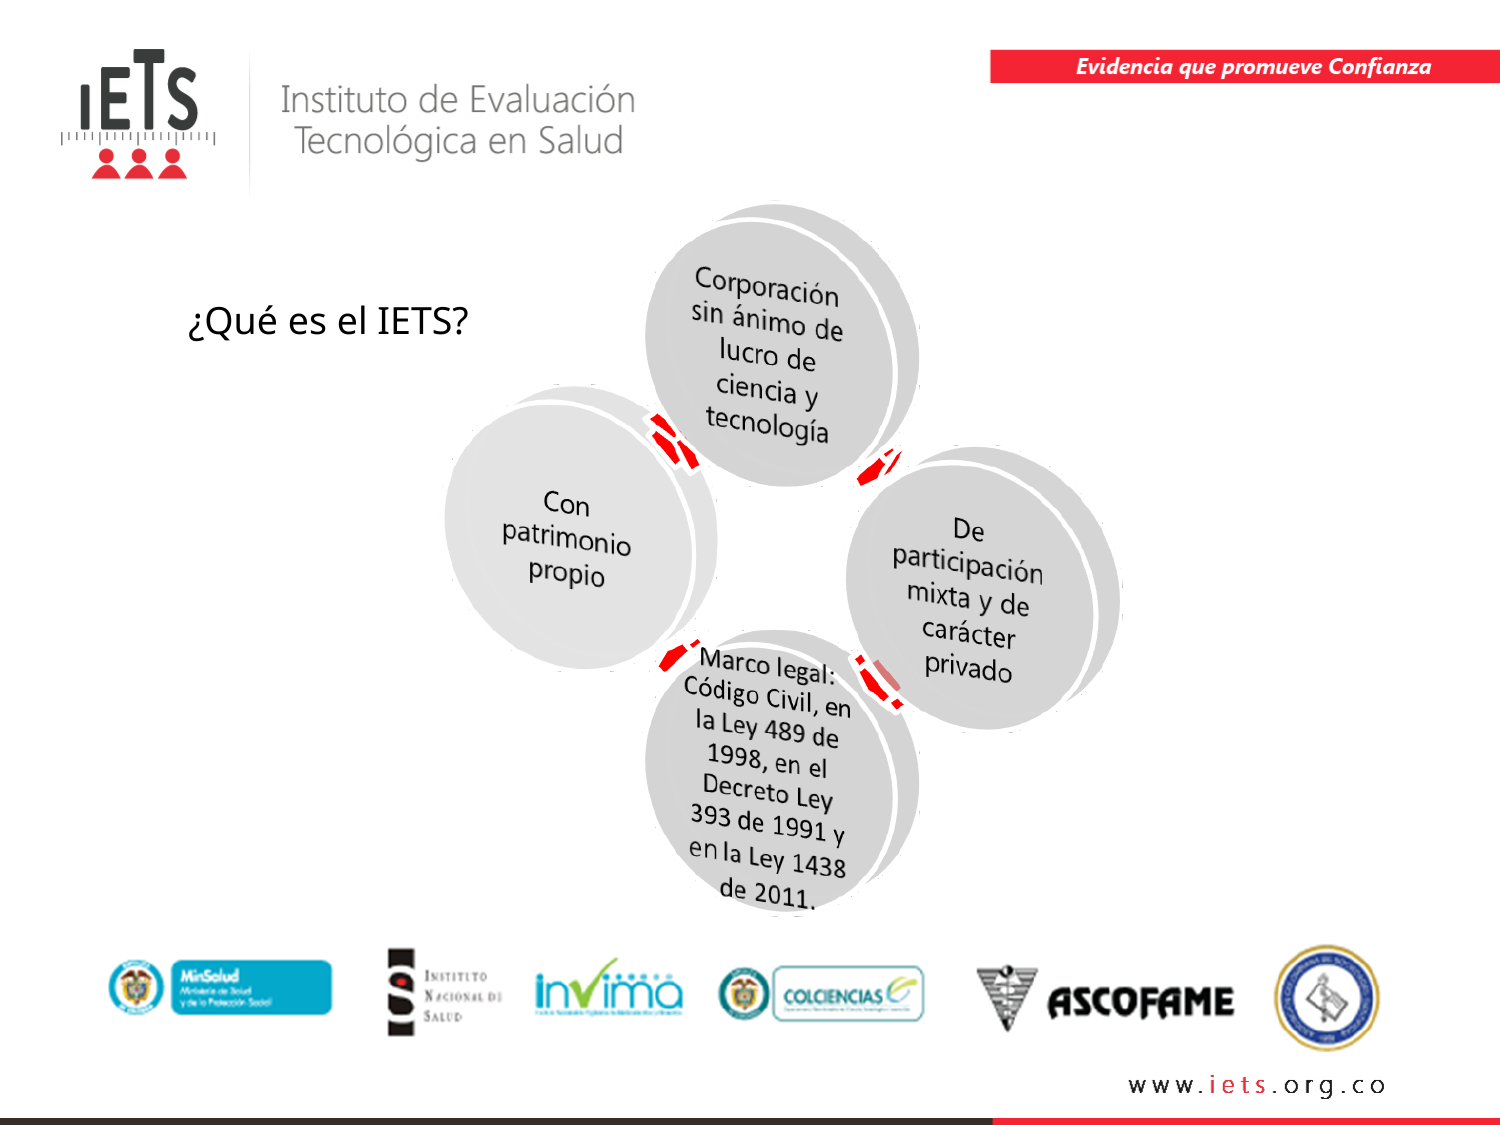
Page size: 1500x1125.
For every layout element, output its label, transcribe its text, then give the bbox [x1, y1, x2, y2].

text_box ¿Qué es el IETS? [173, 289, 244, 350]
picture [0, 0, 1500, 1125]
